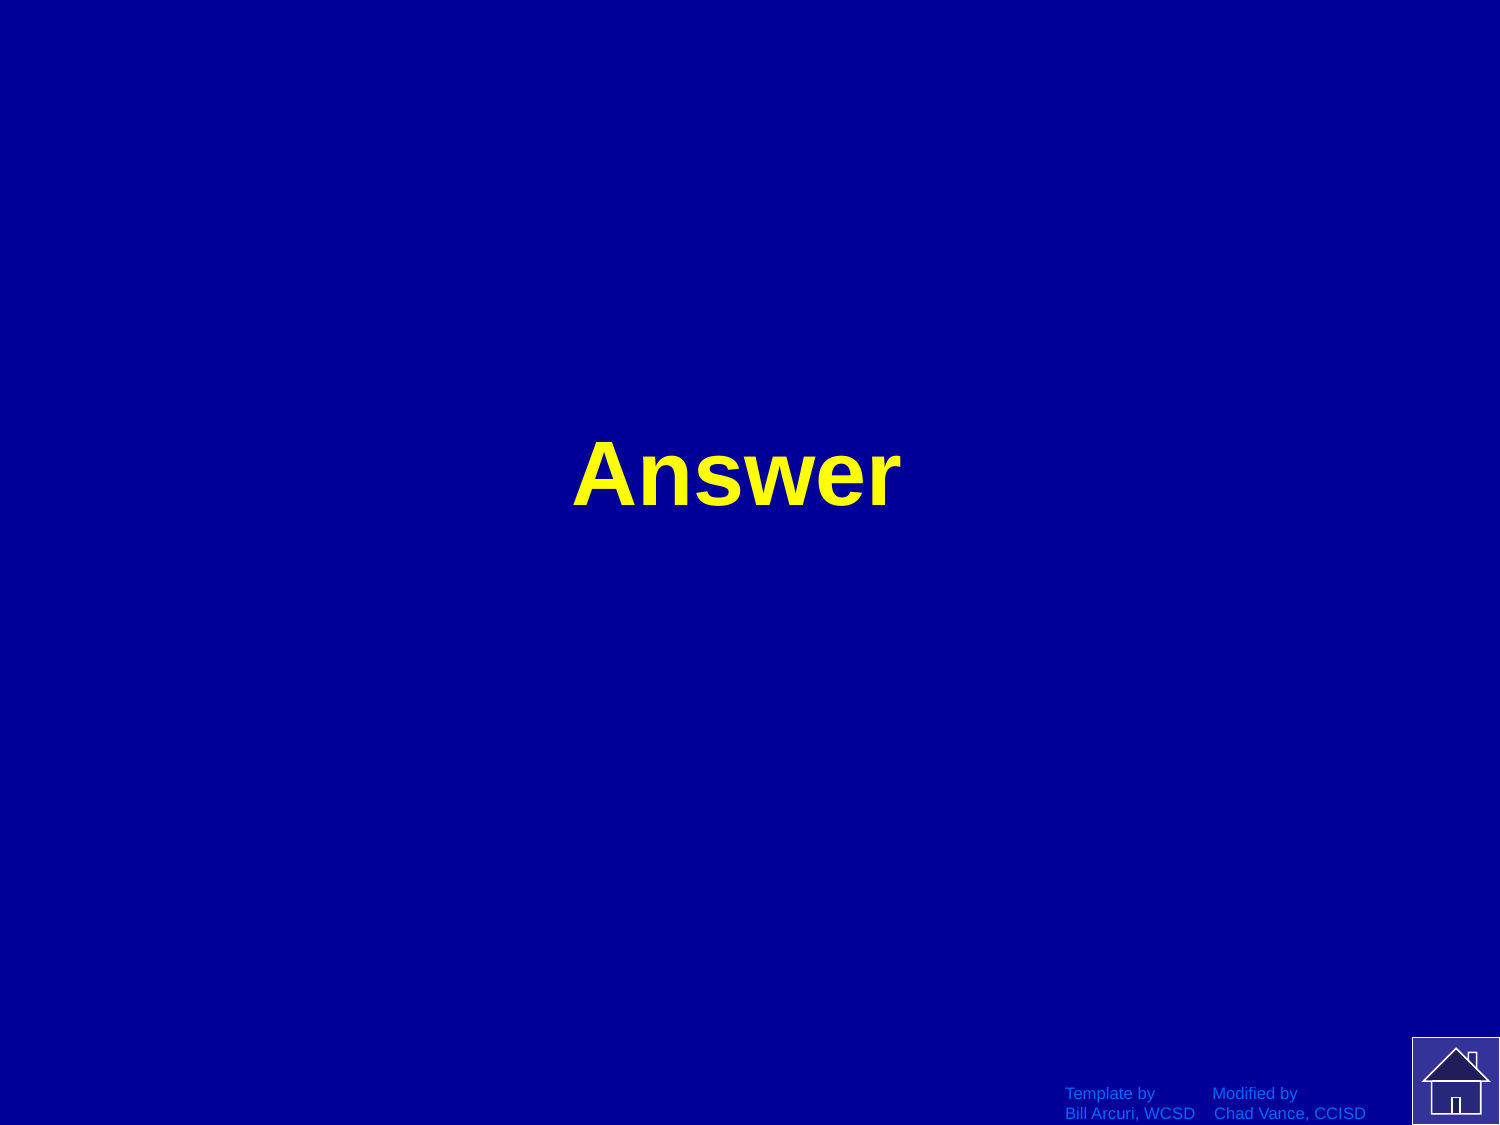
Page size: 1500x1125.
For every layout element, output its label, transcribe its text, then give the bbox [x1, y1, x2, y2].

slide_number Template by Modified by Bill Arcuri, WCSD Chad Vance, CCISD [1049, 1074, 1426, 1125]
title Answer [112, 374, 1388, 563]
